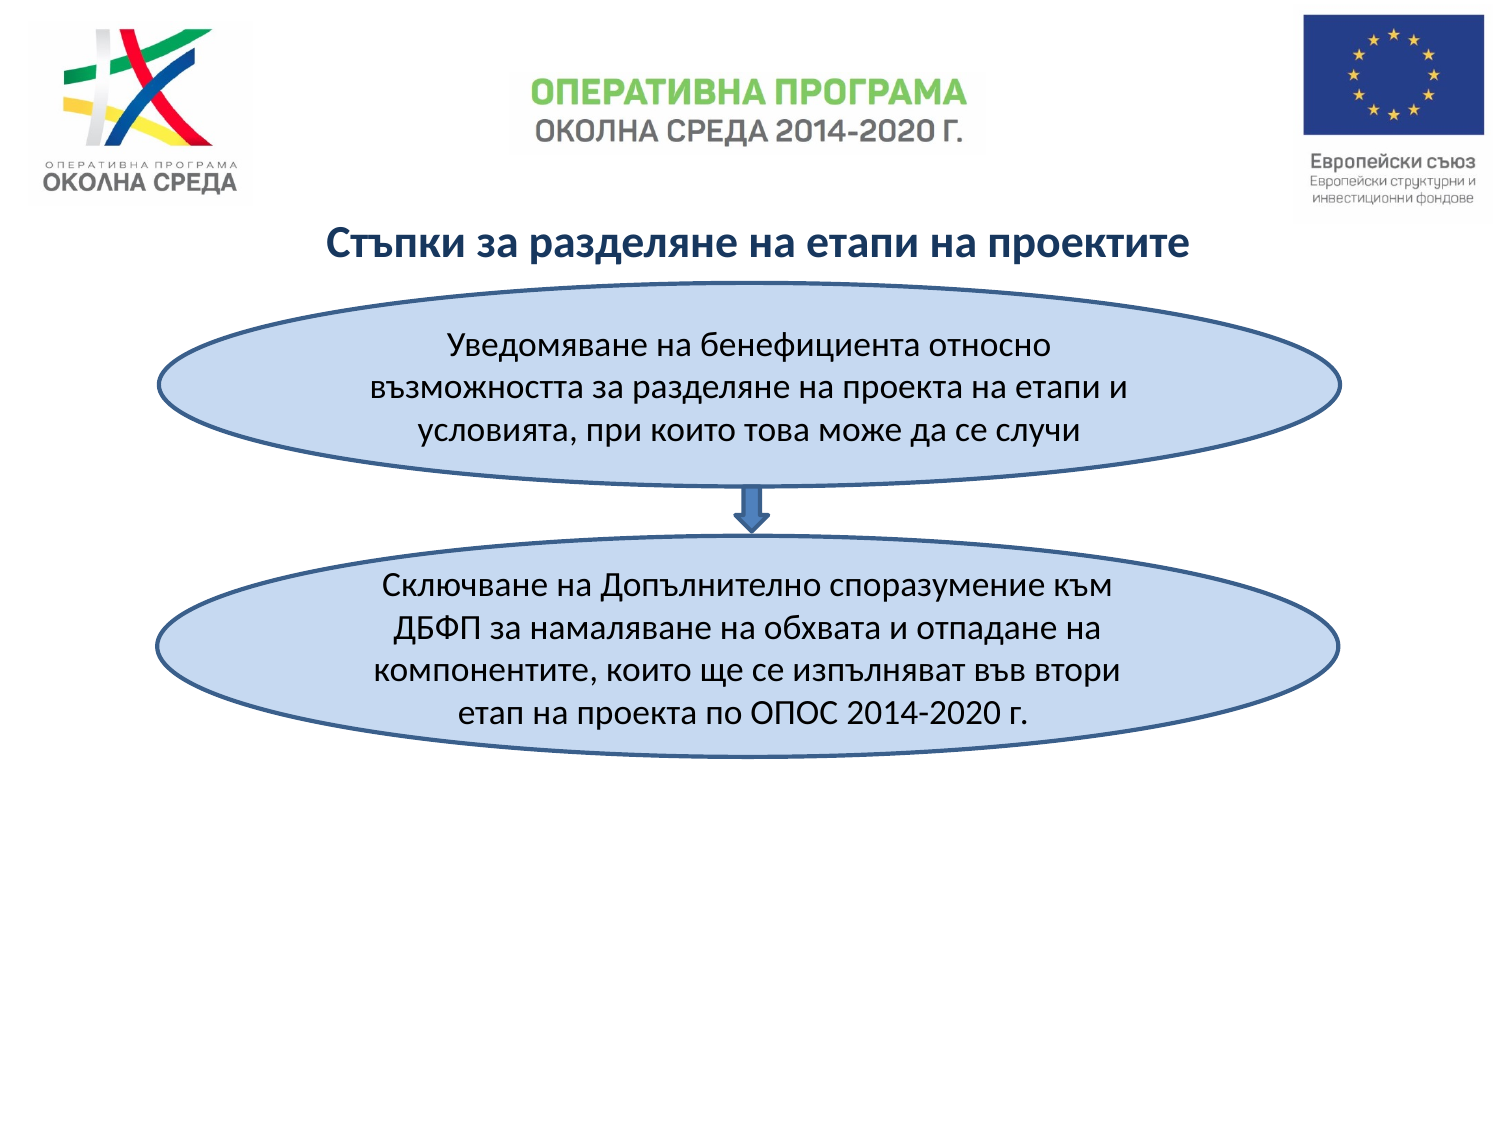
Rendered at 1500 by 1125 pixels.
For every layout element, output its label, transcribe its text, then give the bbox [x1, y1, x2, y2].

text_box Сключване на Допълнително споразумение към ДБФП за намаляване на обхвата и отпадане на компонентите, които ще се изпълняват във втори етап на проекта по ОПОС 2014-2020 г. [155, 533, 1341, 760]
text_box Уведомяване на бенефициента относно възможността за разделяне на проекта на етапи и условията, при които това може да се случи [156, 280, 1343, 489]
title Стъпки за разделяне на етапи на проектите [121, 116, 1397, 518]
text_box [733, 484, 771, 534]
picture [509, 72, 986, 156]
picture [28, 21, 254, 206]
picture [1293, 3, 1493, 224]
